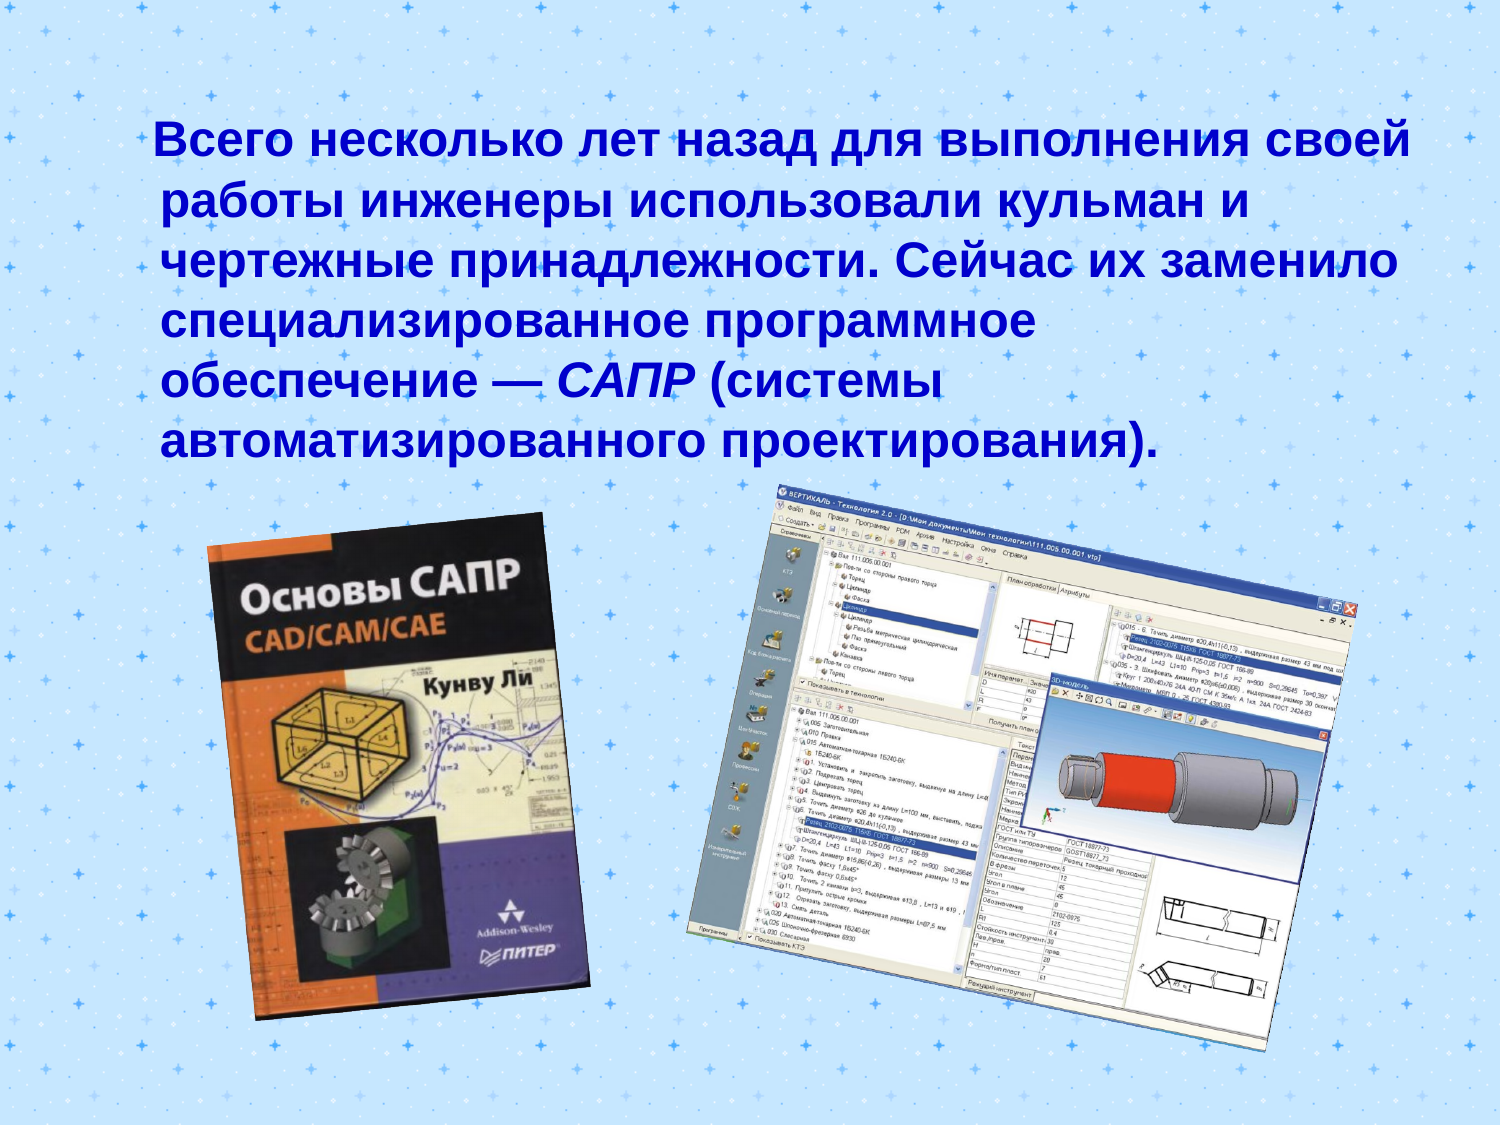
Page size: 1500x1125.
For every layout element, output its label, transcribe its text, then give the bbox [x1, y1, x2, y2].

list Всего несколько лет назад для выполнения своей работы инженеры использовали кульман и чертежные принадлежности. Сейчас их заменило специализированное программное обеспечение — САПР (системы автоматизированного проектирования). [88, 89, 1439, 693]
picture [0, 0, 1500, 1125]
